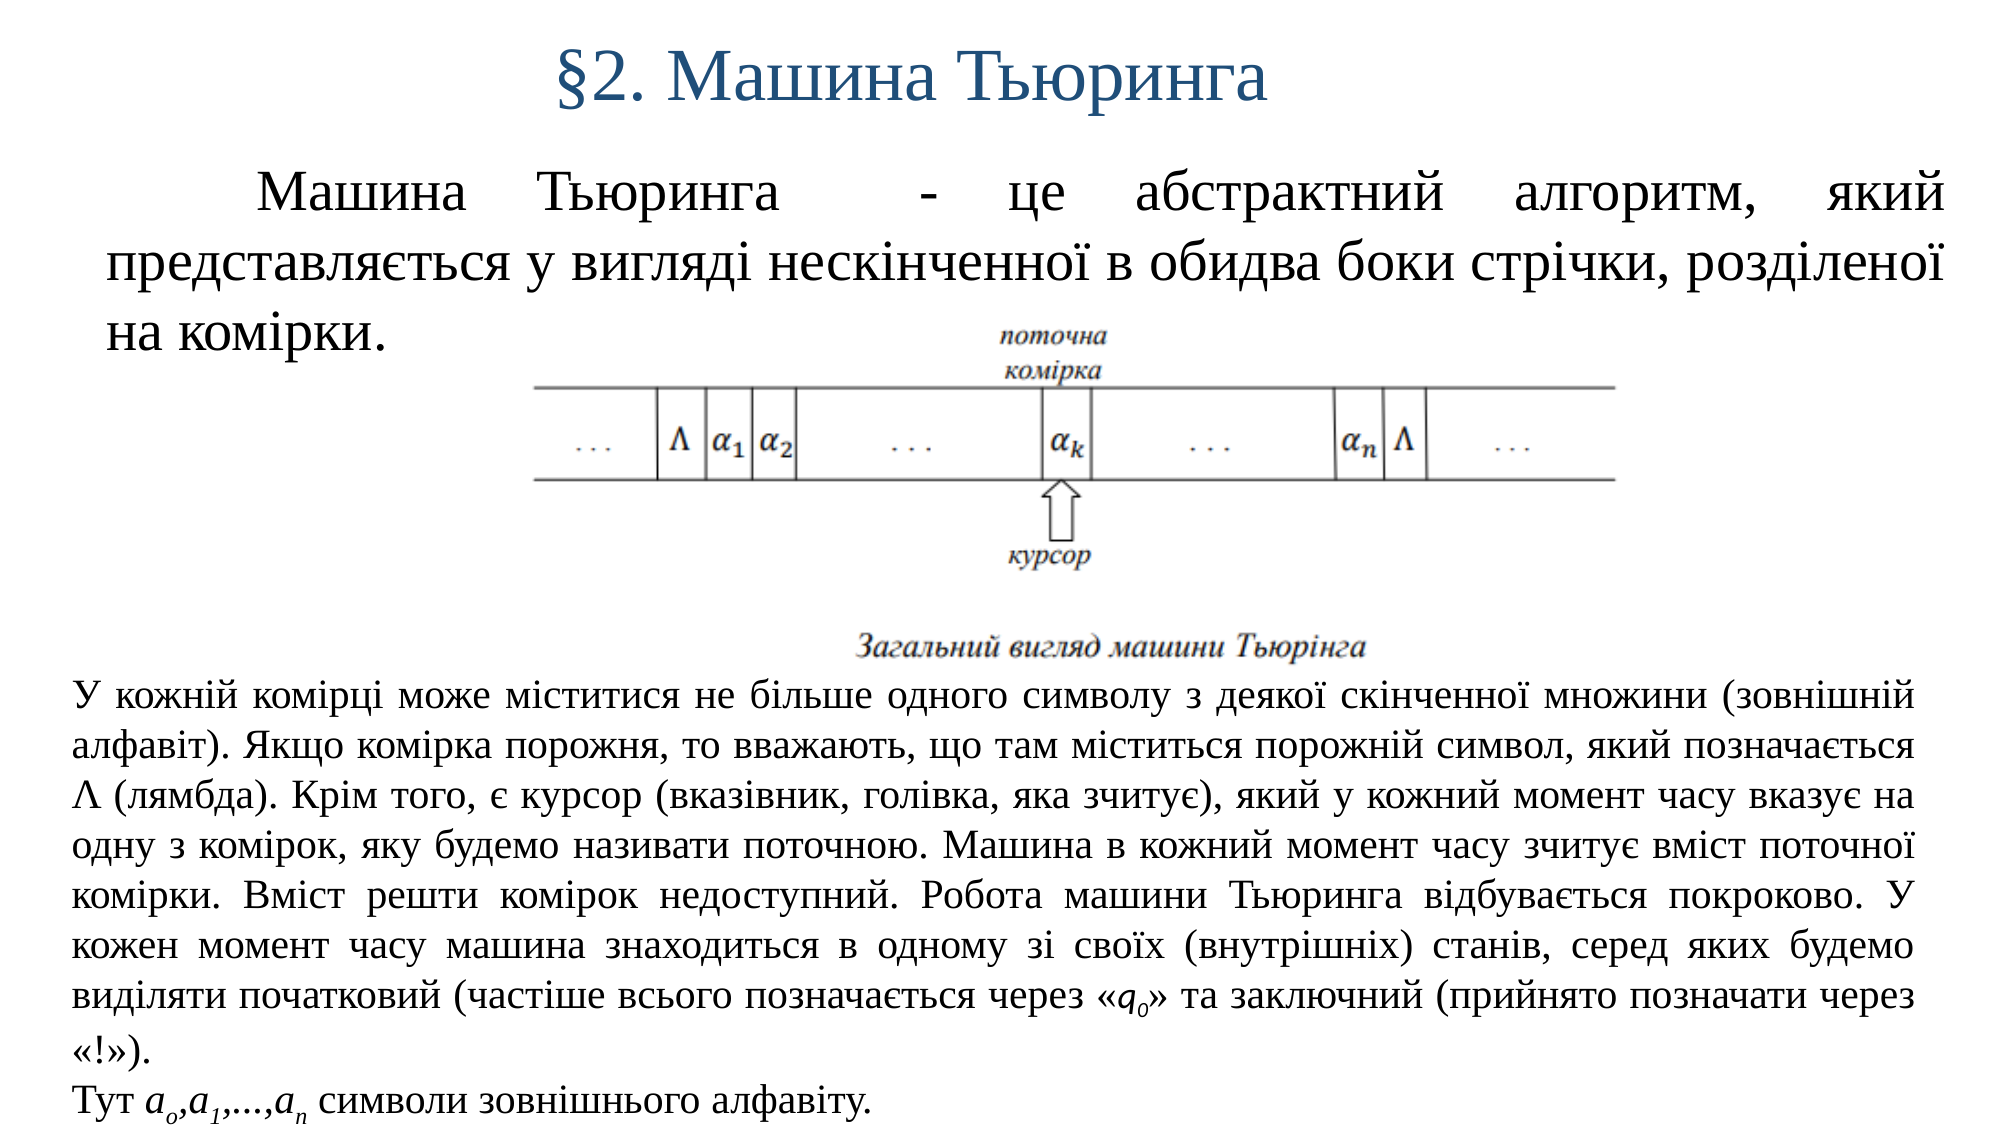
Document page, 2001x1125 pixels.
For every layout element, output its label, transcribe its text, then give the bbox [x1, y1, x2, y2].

picture [499, 295, 1652, 679]
text_box §2. Машина Тьюринга [539, 18, 1285, 123]
text_box У кожній комірці може міститися не більше одного символу з деякої скінченної множини (зовнішній алфавіт). Якщо комірка порожня, то вважають, що там міститься порожній символ, який позначається Λ (лямбда). Крім того, є курсор (вказівник, голівка, яка зчитує), який у кожний момент часу вказує на одну з комірок, яку будемо називати поточною. Машина в кожний момент часу зчитує вміст поточної комірки. Вміст решти комірок недоступний. Робота машини Тьюринга відбувається покроково. У кожен момент часу машина знаходиться в одному зі своїх (внутрішніх) станів, серед яких будемо виділяти початковий (частіше всього позначається через «q0» та заключний (прийнято позначати через «!»). Тут ао,а1,...,аn символи зовнішнього алфавіту. [56, 659, 1931, 1125]
text_box Машина Тьюринга - це абстрактний алгоритм, який представляється у вигляді нескінченної в обидва боки стрічки, розділеної на комірки. [91, 144, 1961, 370]
